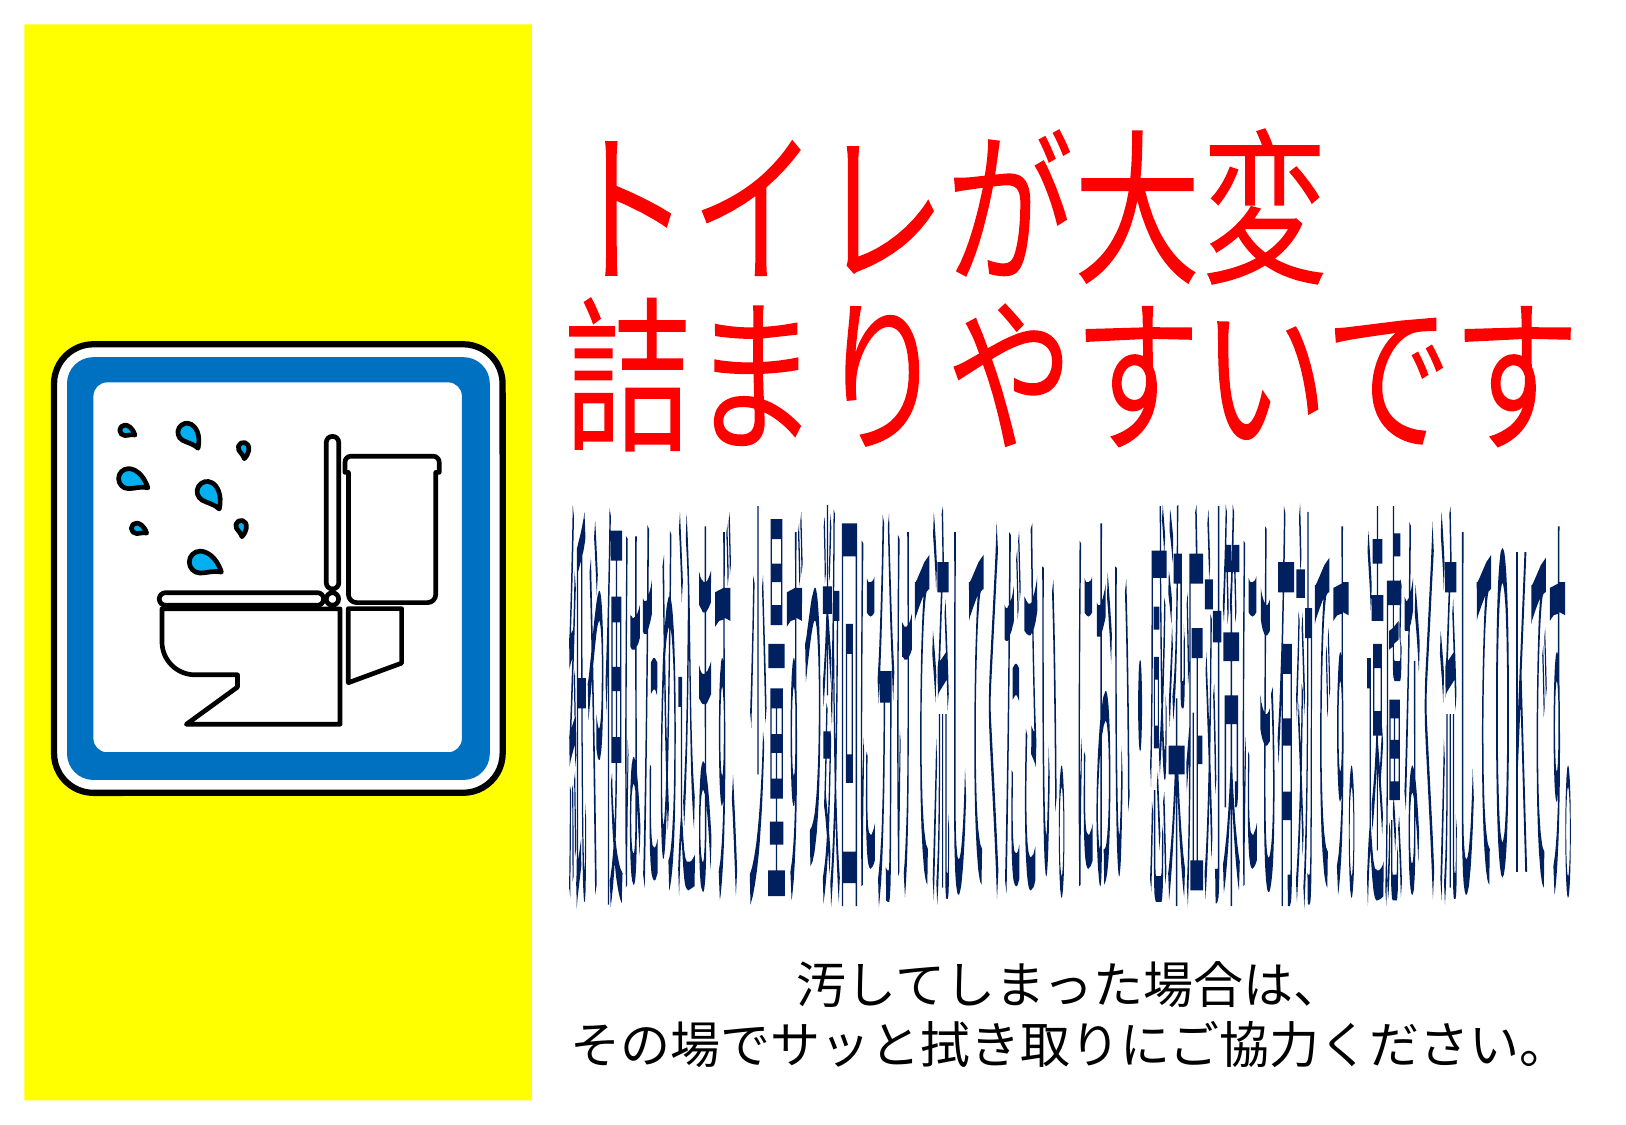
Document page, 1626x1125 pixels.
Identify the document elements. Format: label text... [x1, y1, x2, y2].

text_box 紙や便はため込まず、少量ずつ 数回に分けて流してください。 におい・感染症対策にも有効です。 遠慮なく流してＯＫです。 [642, 524, 652, 888]
text_box 紙や便はため込まず、少量ずつ 数回に分けて流してください。 におい・感染症対策にも有効です。 遠慮なく流してＯＫです。 [1150, 790, 1167, 902]
text_box 紙や便はため込まず、少量ずつ 数回に分けて流してください。 におい・感染症対策にも有効です。 遠慮なく流してＯＫです。 [1150, 504, 1167, 851]
text_box 紙や便はため込まず、少量ずつ 数回に分けて流してください。 におい・感染症対策にも有効です。 遠慮なく流してＯＫです。 [1333, 526, 1349, 895]
text_box 紙や便はため込まず、少量ずつ 数回に分けて流してください。 におい・感染症対策にも有効です。 遠慮なく流してＯＫです。 [625, 536, 629, 888]
text_box 紙や便はため込まず、少量ずつ 数回に分けて流してください。 におい・感染症対策にも有効です。 遠慮なく流してＯＫです。 [932, 506, 949, 712]
text_box 紙や便はため込まず、少量ずつ 数回に分けて流してください。 におい・感染症対策にも有効です。 遠慮なく流してＯＫです。 [1096, 523, 1111, 887]
text_box 紙や便はため込まず、少量ずつ 数回に分けて流してください。 におい・感染症対策にも有効です。 遠慮なく流してＯＫです。 [629, 536, 641, 885]
text_box 紙や便はため込まず、少量ずつ 数回に分けて流してください。 におい・感染症対策にも有効です。 遠慮なく流してＯＫです。 [1439, 506, 1457, 712]
text_box 紙や便はため込まず、少量ずつ 数回に分けて流してください。 におい・感染症対策にも有効です。 遠慮なく流してＯＫです。 [1260, 526, 1275, 892]
text_box 紙や便はため込まず、少量ずつ 数回に分けて流してください。 におい・感染症対策にも有効です。 遠慮なく流してＯＫです。 [1408, 661, 1420, 895]
text_box 紙や便はため込まず、少量ずつ 数回に分けて流してください。 におい・感染症対策にも有効です。 遠慮なく流してＯＫです。 [1168, 504, 1186, 907]
text_box 紙や便はため込まず、少量ずつ 数回に分けて流してください。 におい・感染症対策にも有効です。 遠慮なく流してＯＫです。 [1295, 511, 1313, 910]
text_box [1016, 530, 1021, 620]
text_box 汚してしまった場合は、 その場でサッと拭き取りにご協力ください。 [555, 946, 1585, 1082]
text_box 紙や便はため込まず、少量ずつ 数回に分けて流してください。 におい・感染症対策にも有効です。 遠慮なく流してＯＫです。 [1549, 526, 1566, 895]
text_box 紙や便はため込まず、少量ずつ 数回に分けて流してください。 におい・感染症対策にも有効です。 遠慮なく流してＯＫです。 [1222, 504, 1240, 907]
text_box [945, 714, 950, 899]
text_box 紙や便はため込まず、少量ずつ 数回に分けて流してください。 におい・感染症対策にも有効です。 遠慮なく流してＯＫです。 [897, 534, 901, 877]
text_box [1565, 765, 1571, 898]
text_box 紙や便はため込まず、少量ずつ 数回に分けて流してください。 におい・感染症対策にも有効です。 遠慮なく流してＯＫです。 [1516, 552, 1528, 872]
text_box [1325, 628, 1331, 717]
text_box 紙や便はため込まず、少量ずつ 数回に分けて流してください。 におい・感染症対策にも有効です。 遠慮なく流してＯＫです。 [786, 511, 803, 901]
text_box 紙や便はため込まず、少量ずつ 数回に分けて流してください。 におい・感染症対策にも有効です。 遠慮なく流してＯＫです。 [678, 513, 696, 897]
text_box 紙や便はため込まず、少量ずつ 数回に分けて流してください。 におい・感染症対策にも有効です。 遠慮なく流してＯＫです。 [660, 530, 676, 891]
text_box [22, 22, 534, 1103]
text_box 紙や便はため込まず、少量ずつ 数回に分けて流してください。 におい・感染症対策にも有効です。 遠慮なく流してＯＫです。 [1277, 506, 1295, 907]
text_box 紙や便はため込まず、少量ずつ 数回に分けて流してください。 におい・感染症対策にも有効です。 遠慮なく流してＯＫです。 [1186, 504, 1222, 908]
text_box 紙や便はため込まず、少量ずつ 数回に分けて流してください。 におい・感染症対策にも有効です。 遠慮なく流してＯＫです。 [1367, 643, 1384, 907]
text_box 紙や便はため込まず、少量ずつ 数回に分けて流してください。 におい・感染症対策にも有効です。 遠慮なく流してＯＫです。 [902, 532, 912, 898]
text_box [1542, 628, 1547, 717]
text_box 紙や便はため込まず、少量ずつ 数回に分けて流してください。 におい・感染症対策にも有効です。 遠慮なく流してＯＫです。 [605, 507, 623, 908]
text_box 紙や便はため込まず、少量ずつ 数回に分けて流してください。 におい・感染症対策にも有効です。 遠慮なく流してＯＫです。 [569, 504, 587, 910]
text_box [53, 343, 503, 794]
text_box 紙や便はため込まず、少量ずつ 数回に分けて流してください。 におい・感染症対策にも有効です。 遠慮なく流してＯＫです。 [860, 540, 865, 887]
text_box 紙や便はため込まず、少量ずつ 数回に分けて流してください。 におい・感染症対策にも有効です。 遠慮なく流してＯＫです。 [877, 513, 895, 908]
text_box 紙や便はため込まず、少量ずつ 数回に分けて流してください。 におい・感染症対策にも有効です。 遠慮なく流してＯＫです。 [715, 511, 731, 901]
text_box 紙や便はため込まず、少量ずつ 数回に分けて流してください。 におい・感染症対策にも有効です。 遠慮なく流してＯＫです。 [822, 504, 840, 908]
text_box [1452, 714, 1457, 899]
text_box 紙や便はため込まず、少量ずつ 数回に分けて流してください。 におい・感染症対策にも有効です。 遠慮なく流してＯＫです。 [1385, 506, 1402, 907]
text_box 紙や便はため込まず、少量ずつ 数回に分けて流してください。 におい・感染症対策にも有効です。 遠慮なく流してＯＫです。 [1078, 540, 1082, 887]
text_box 紙や便はため込まず、少量ずつ 数回に分けて流してください。 におい・感染症対策にも有効です。 遠慮なく流してＯＫです。 [587, 520, 604, 895]
